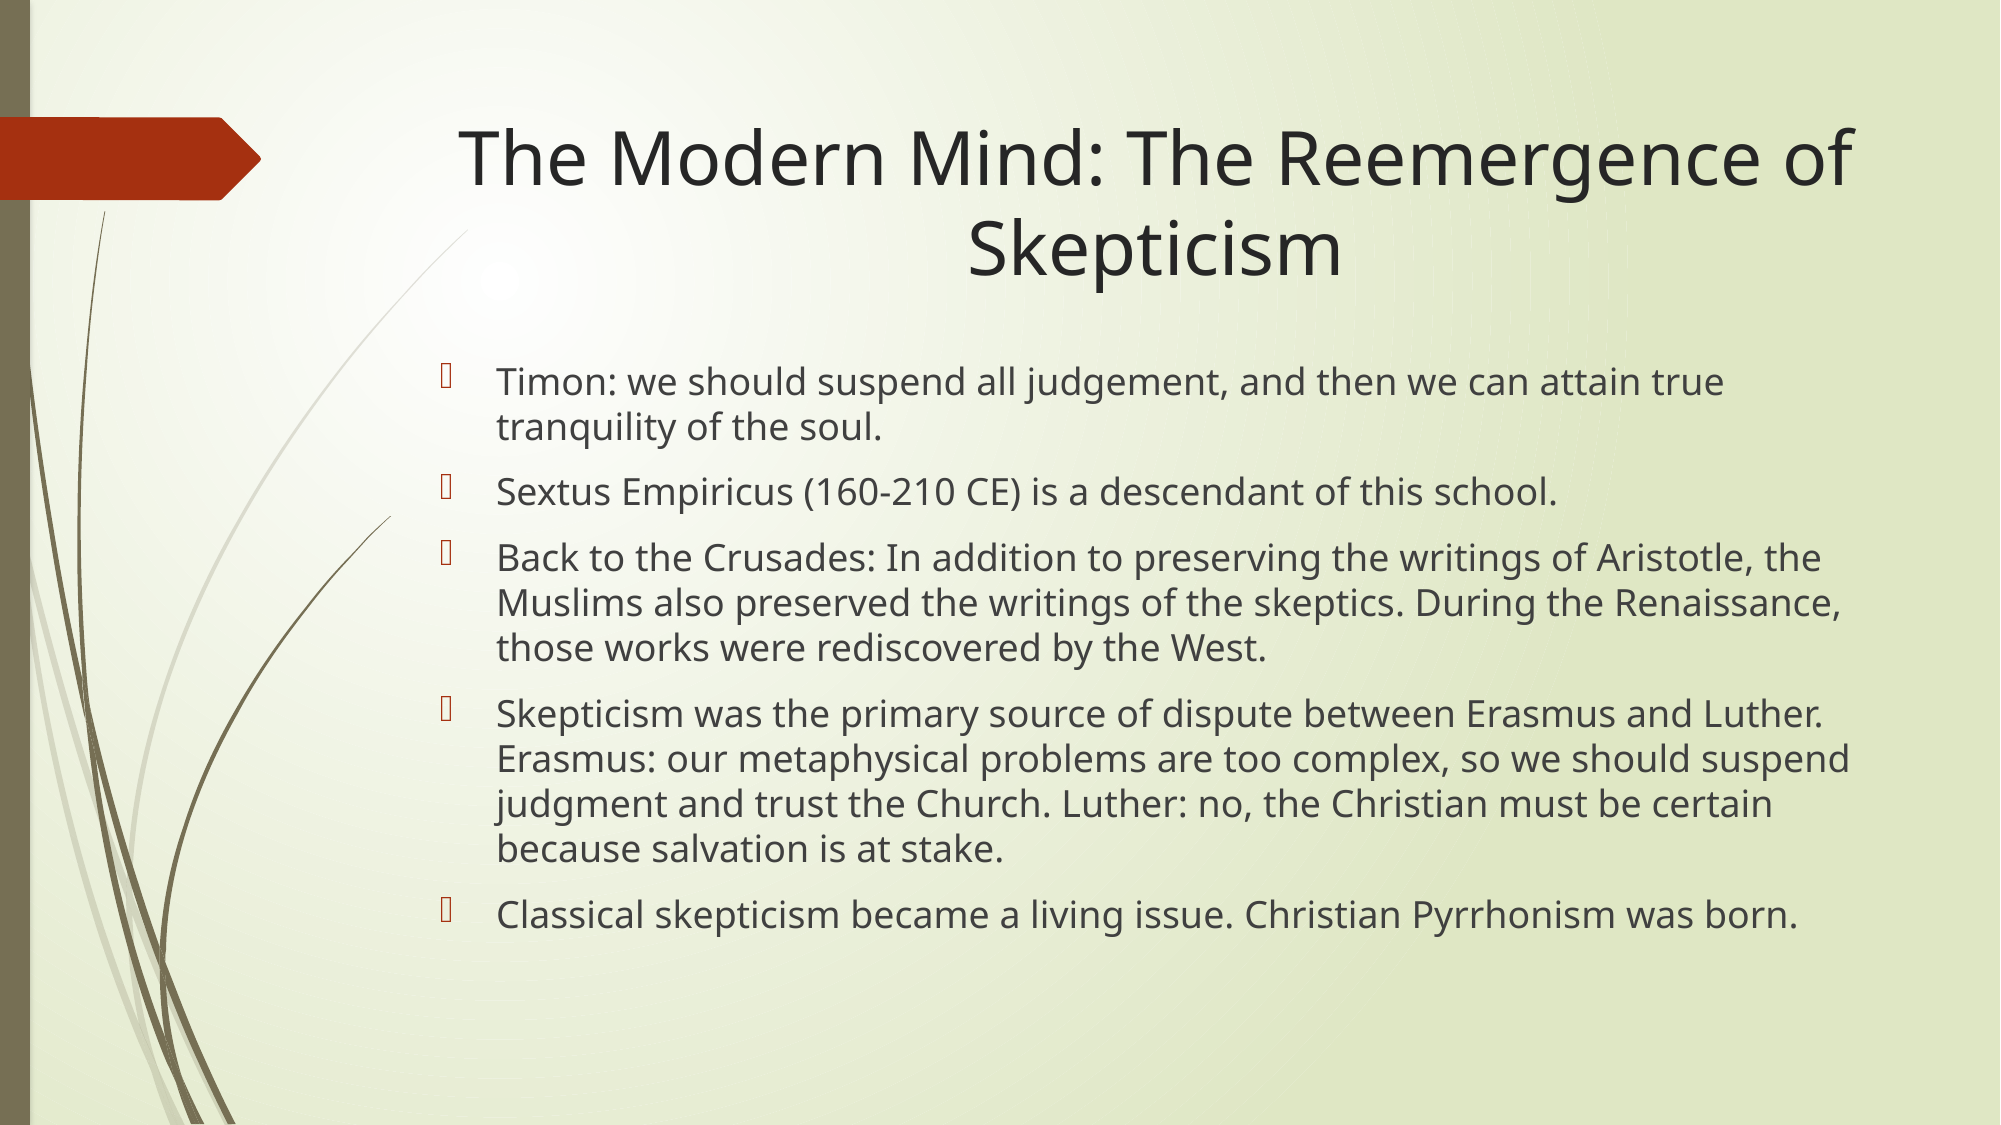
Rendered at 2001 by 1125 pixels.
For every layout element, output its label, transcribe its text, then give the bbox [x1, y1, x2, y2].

list Timon: we should suspend all judgement, and then we can attain true tranquility of the soul. Sextus Empiricus (160-210 CE) is a descendant of this school. Back to the Crusades: In addition to preserving the writings of Aristotle, the Muslims also preserved the writings of the skeptics. During the Renaissance, those works were rediscovered by the West. Skepticism was the primary source of dispute between Erasmus and Luther. Erasmus: our metaphysical problems are too complex, so we should suspend judgment and trust the Church. Luther: no, the Christian must be certain because salvation is at stake. Classical skepticism became a living issue. Christian Pyrrhonism was born. [424, 350, 1888, 1061]
title The Modern Mind: The Reemergence of Skepticism [425, 102, 1888, 313]
